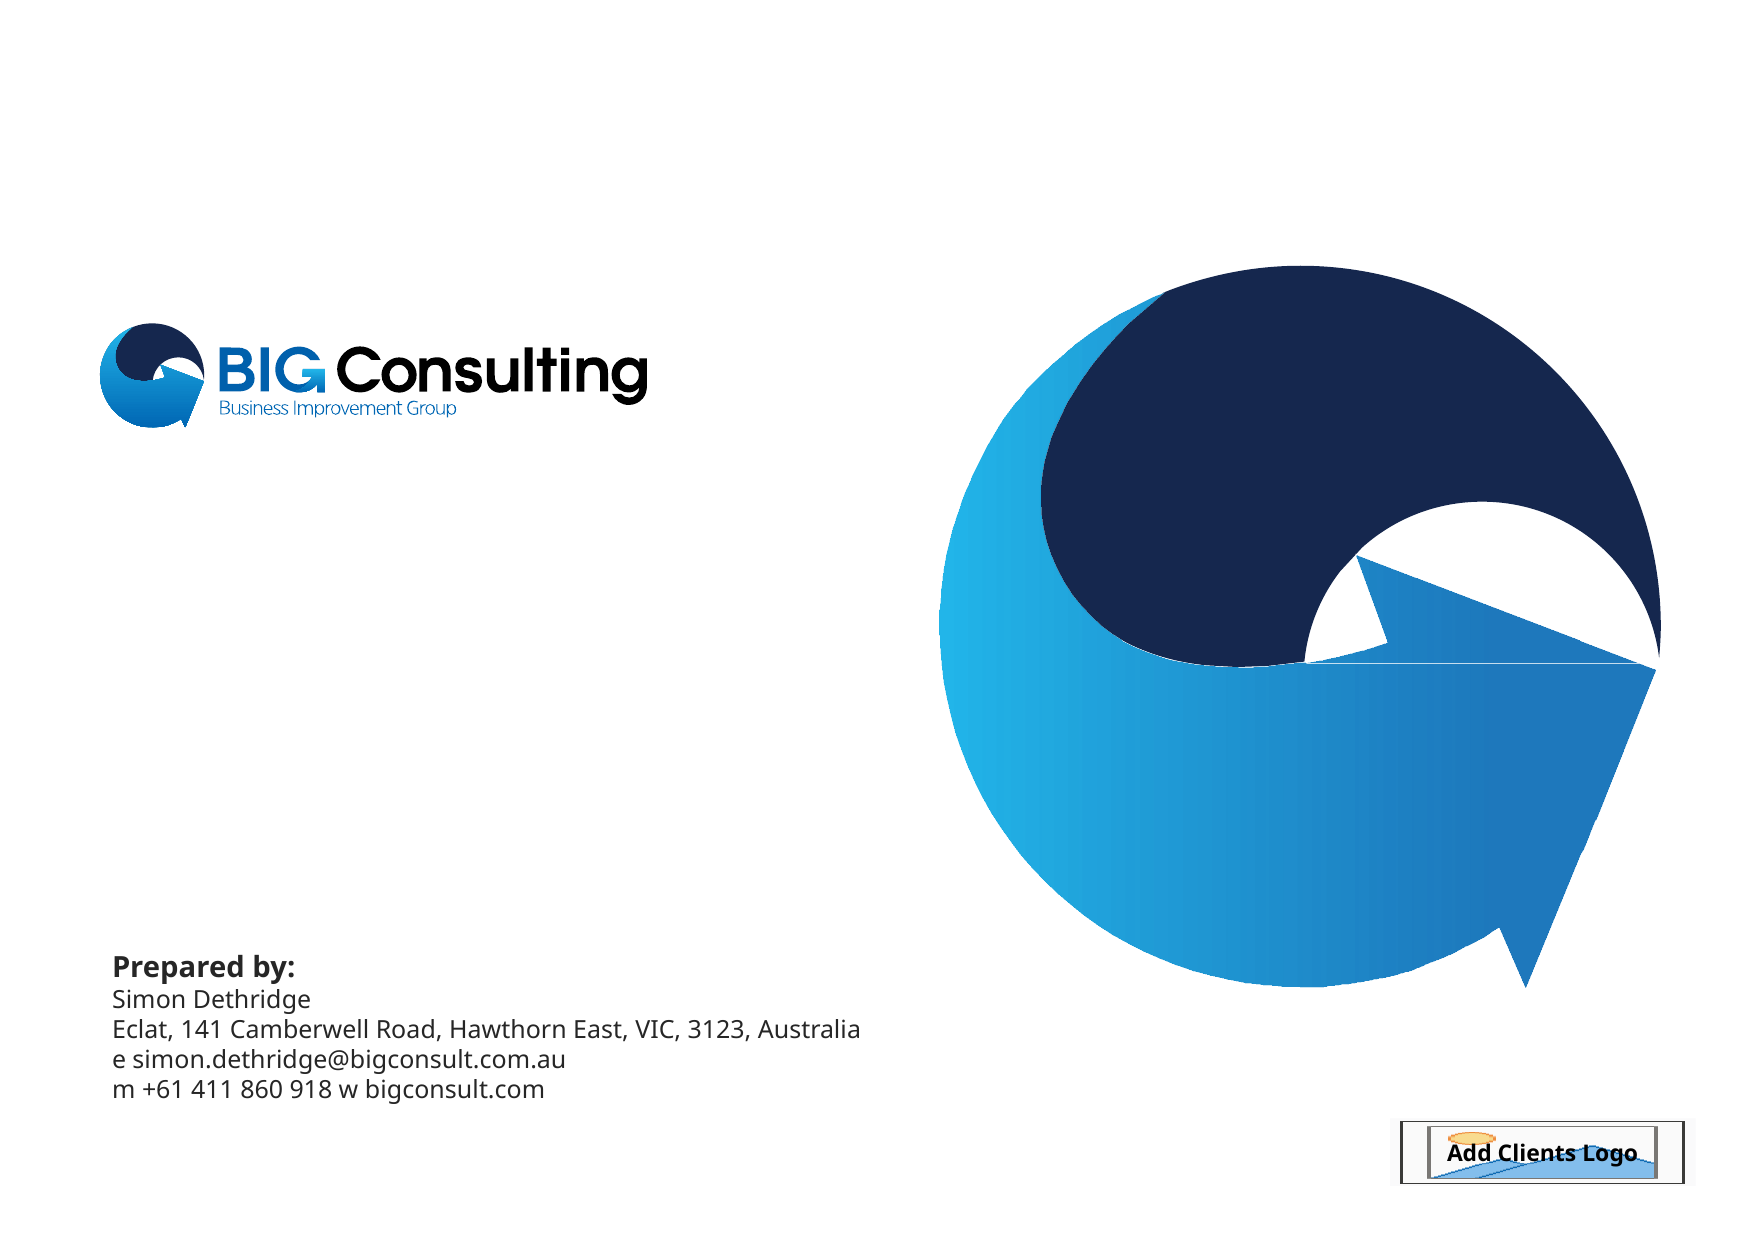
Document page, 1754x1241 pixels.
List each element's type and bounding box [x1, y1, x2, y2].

picture [1390, 1118, 1696, 1186]
